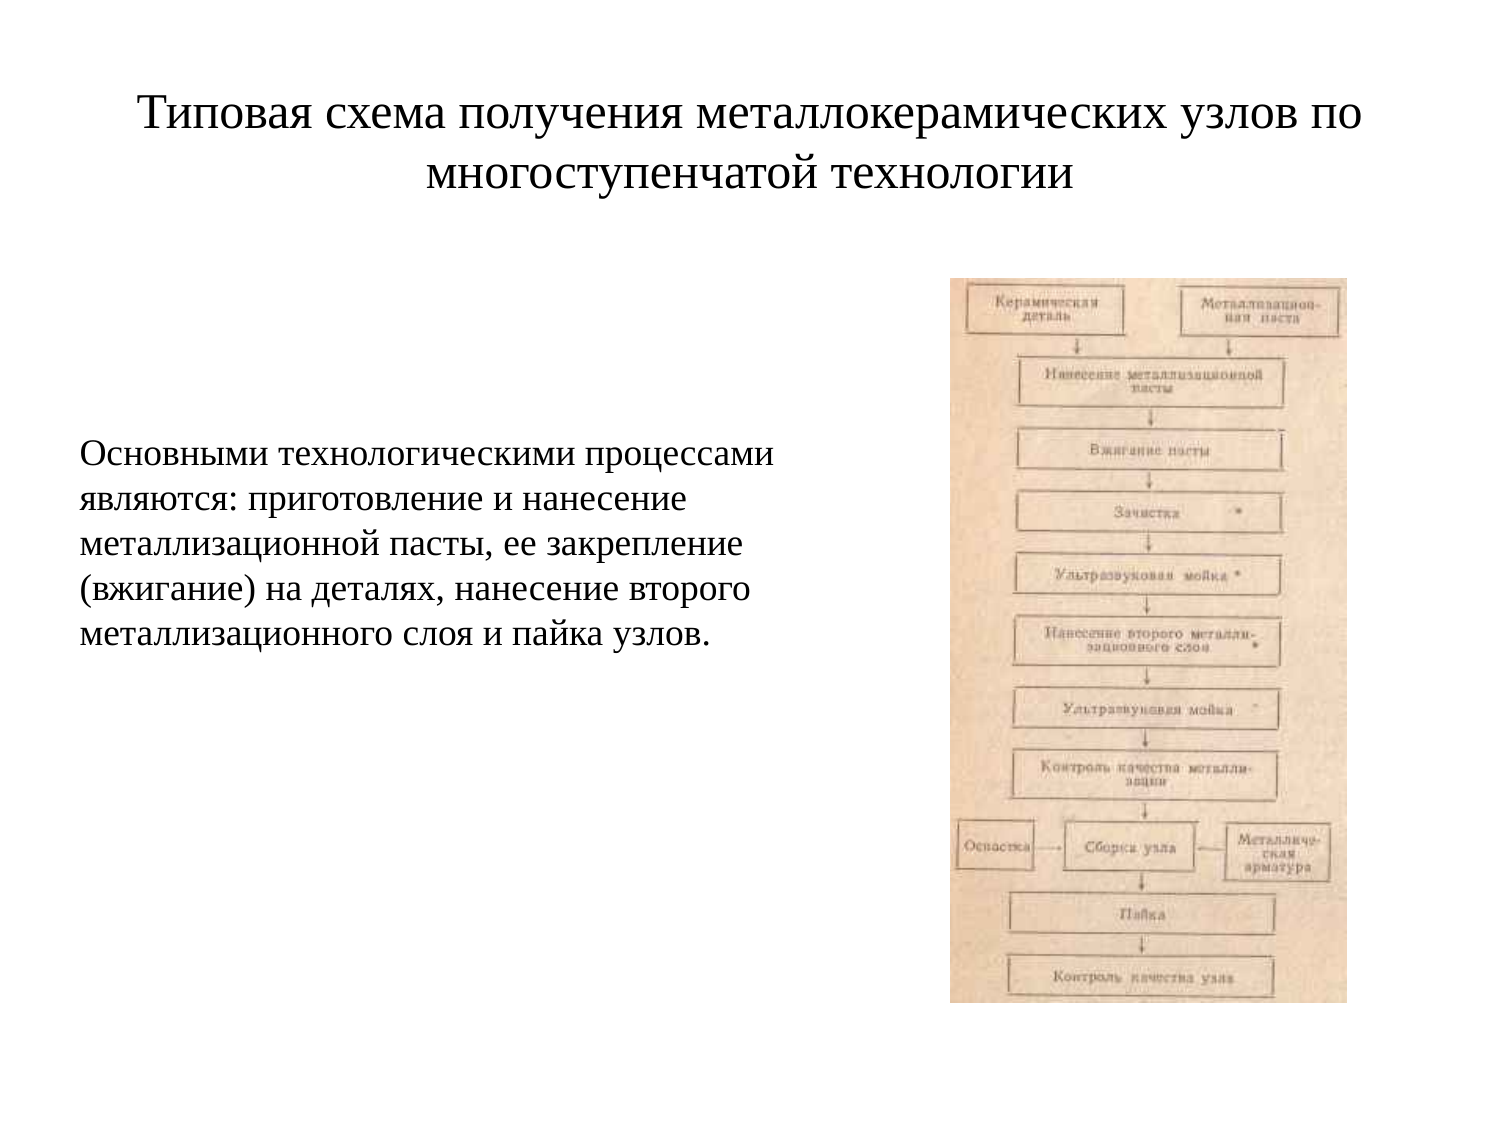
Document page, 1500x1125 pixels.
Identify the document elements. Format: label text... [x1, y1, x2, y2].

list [950, 278, 1347, 1003]
text_box Основными технологическими процессами являются: приготовление и нанесение металлизационной пасты, ее закрепление (вжигание) на деталях, нанесение второго металлизационного слоя и пайка узлов. [64, 420, 862, 796]
title Типовая схема получения металлокерамических узлов по многоступенчатой технологии [75, 45, 1425, 233]
